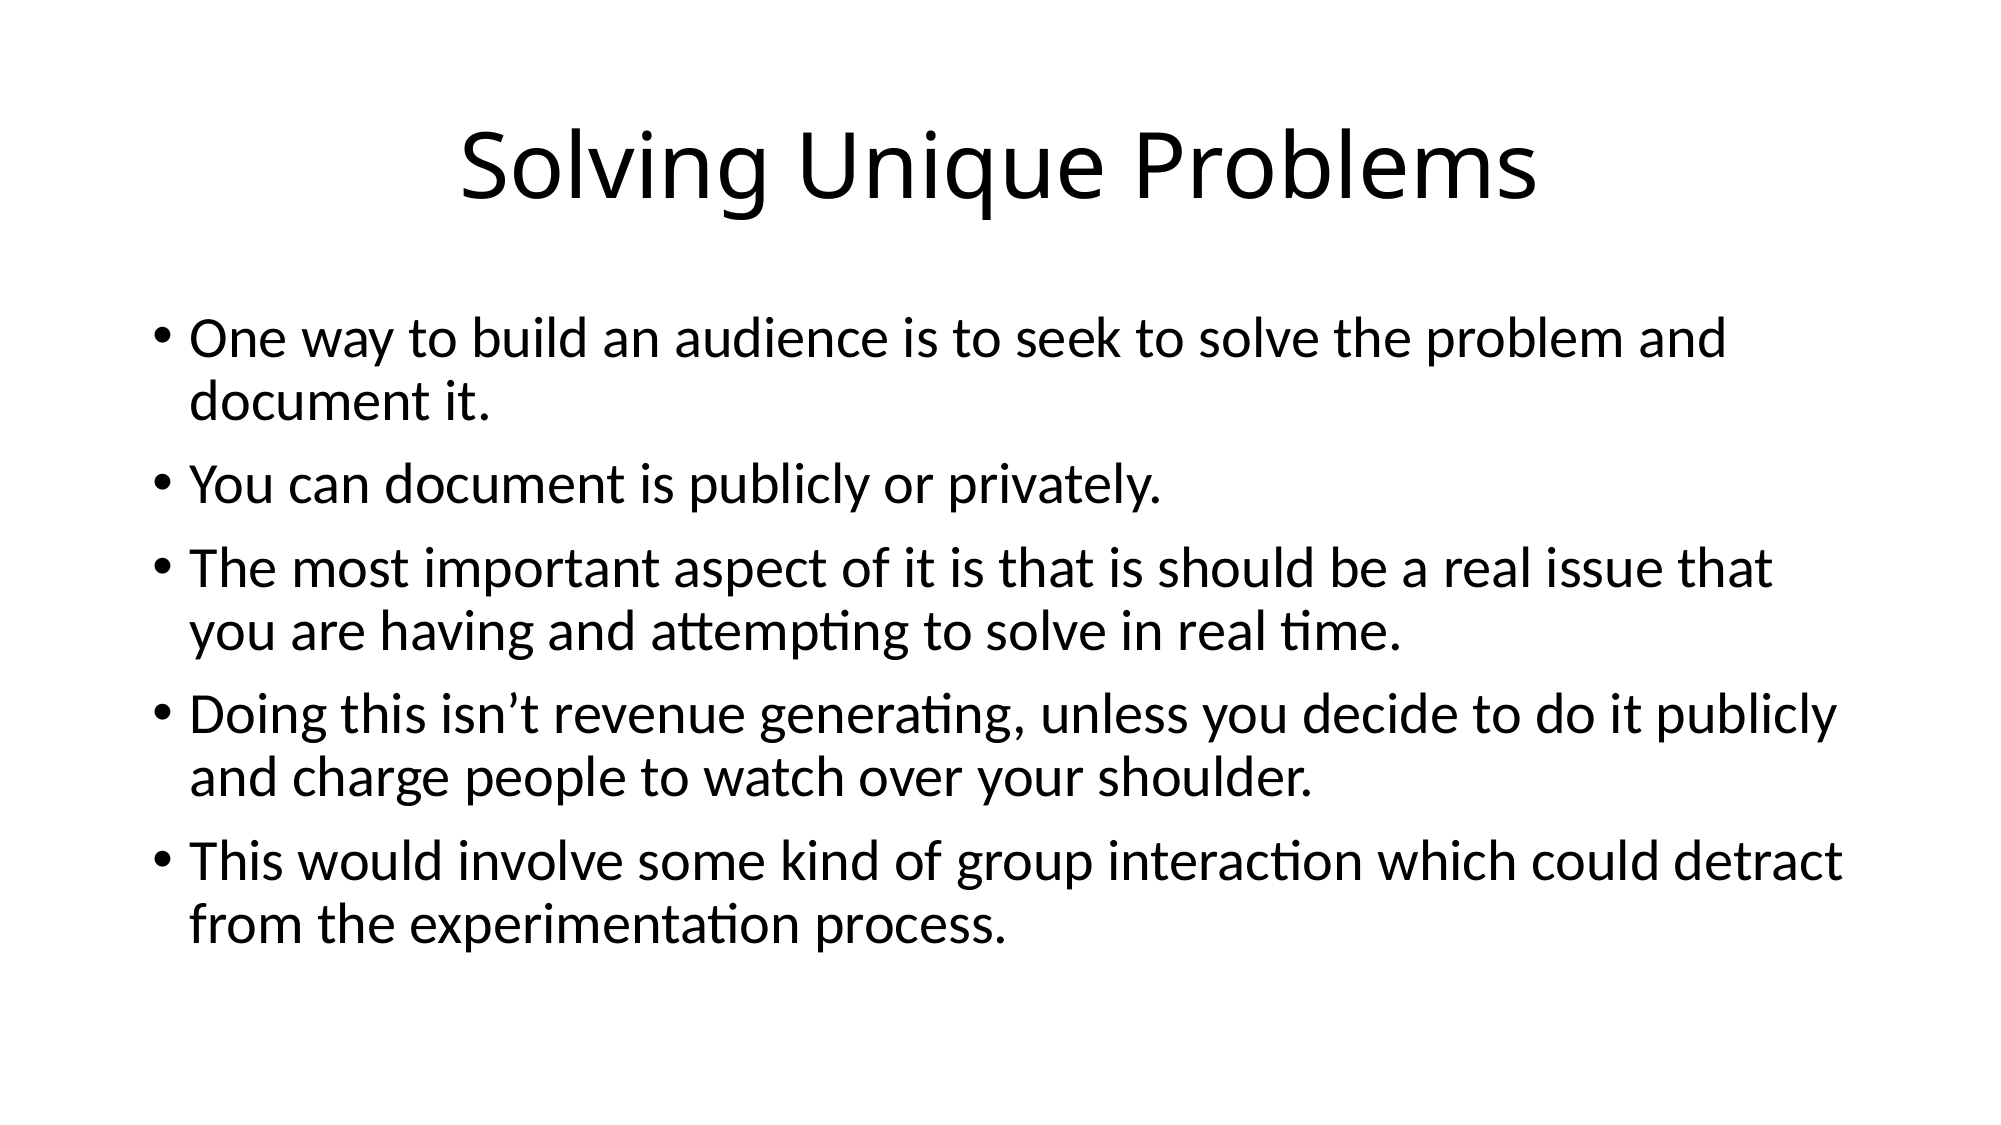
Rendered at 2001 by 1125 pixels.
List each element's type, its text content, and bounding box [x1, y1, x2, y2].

title Solving Unique Problems [137, 59, 1863, 278]
list One way to build an audience is to seek to solve the problem and document it. You can document is publicly or privately. The most important aspect of it is that is should be a real issue that you are having and attempting to solve in real time. Doing this isn’t revenue generating, unless you decide to do it publicly and charge people to watch over your shoulder. This would involve some kind of group interaction which could detract from the experimentation process. [137, 299, 1863, 1014]
